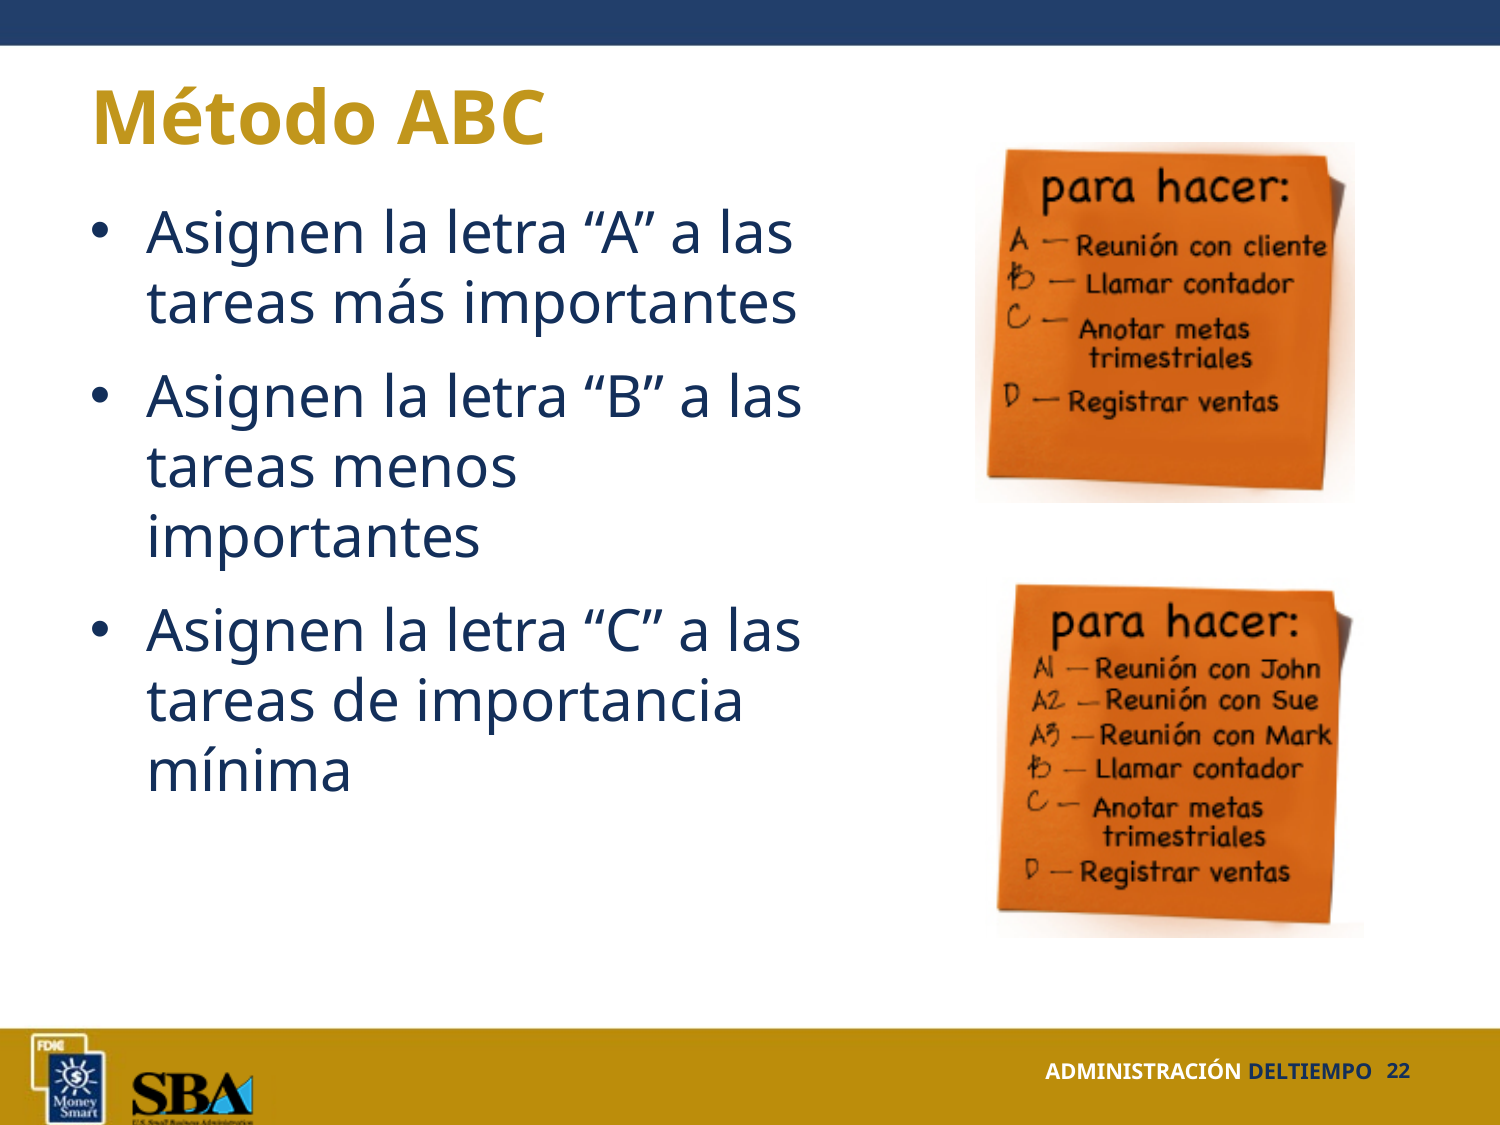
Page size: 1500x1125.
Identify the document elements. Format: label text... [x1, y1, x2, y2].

text_box Asignen la letra “A” a las tareas más importantes Asignen la letra “B” a las tareas menos importantes Asignen la letra “C” a las tareas de importancia mínima [74, 187, 825, 888]
picture [0, 0, 1500, 1125]
title Método ABC [74, 62, 1426, 163]
